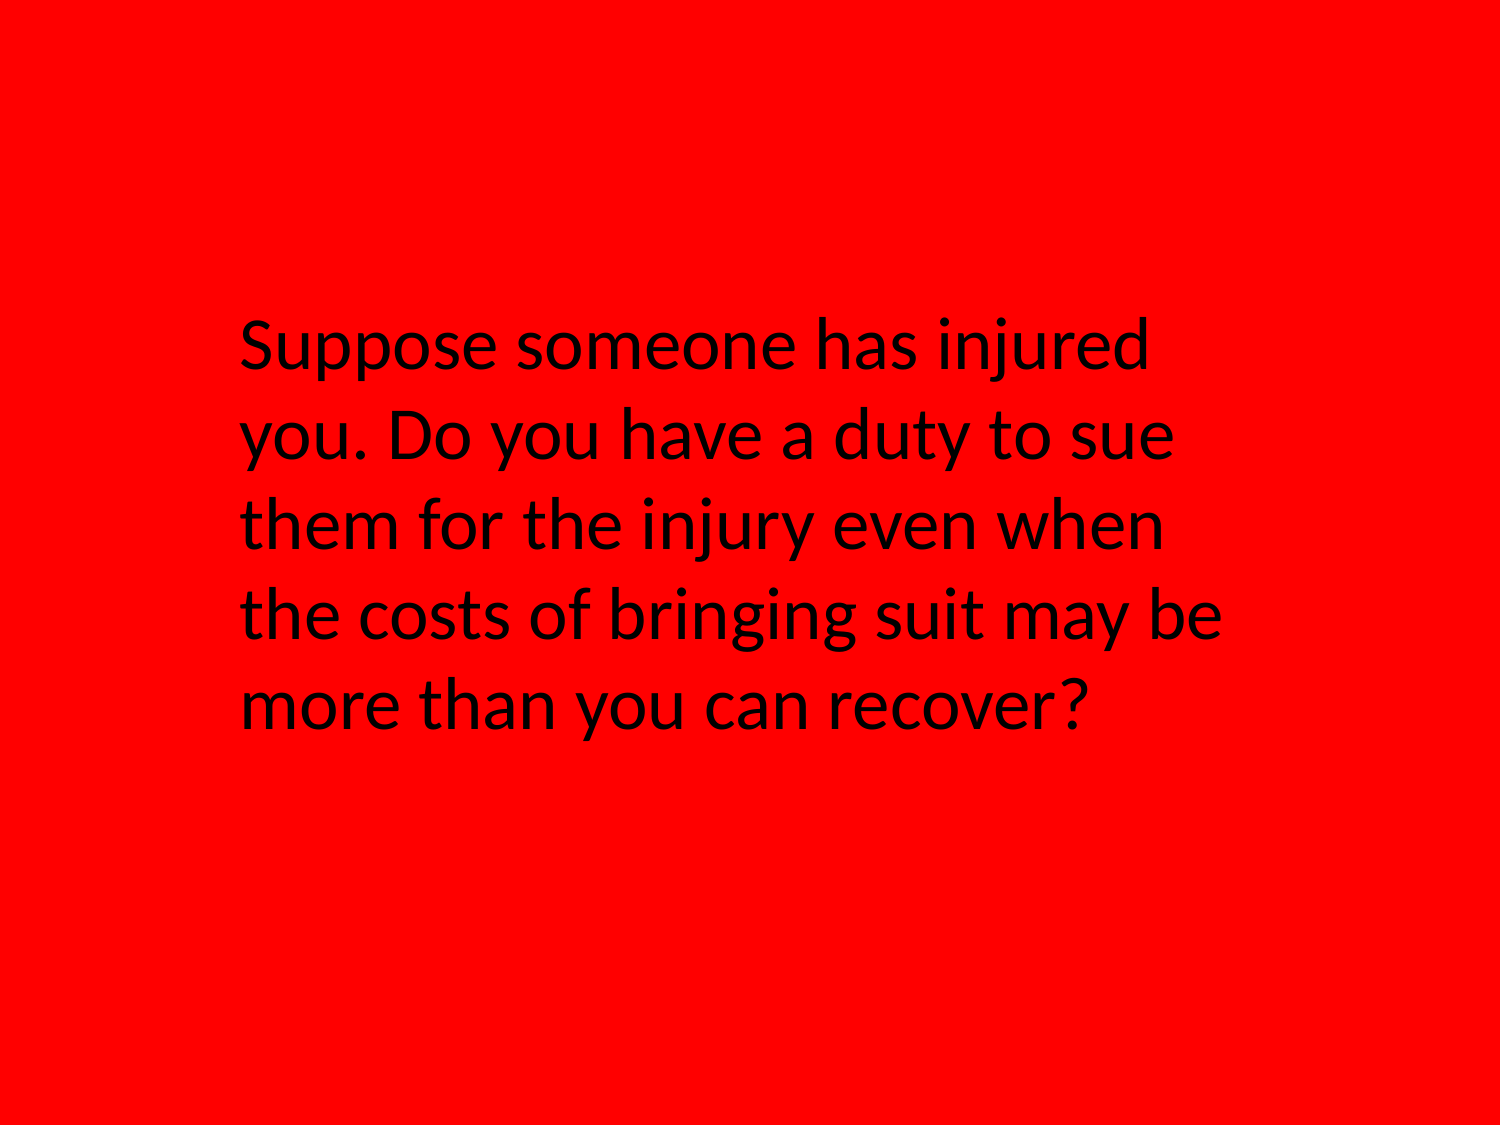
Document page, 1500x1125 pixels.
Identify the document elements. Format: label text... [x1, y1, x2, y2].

text_box Suppose someone has injured you. Do you have a duty to sue them for the injury even when the costs of bringing suit may be more than you can recover? [225, 287, 1300, 753]
